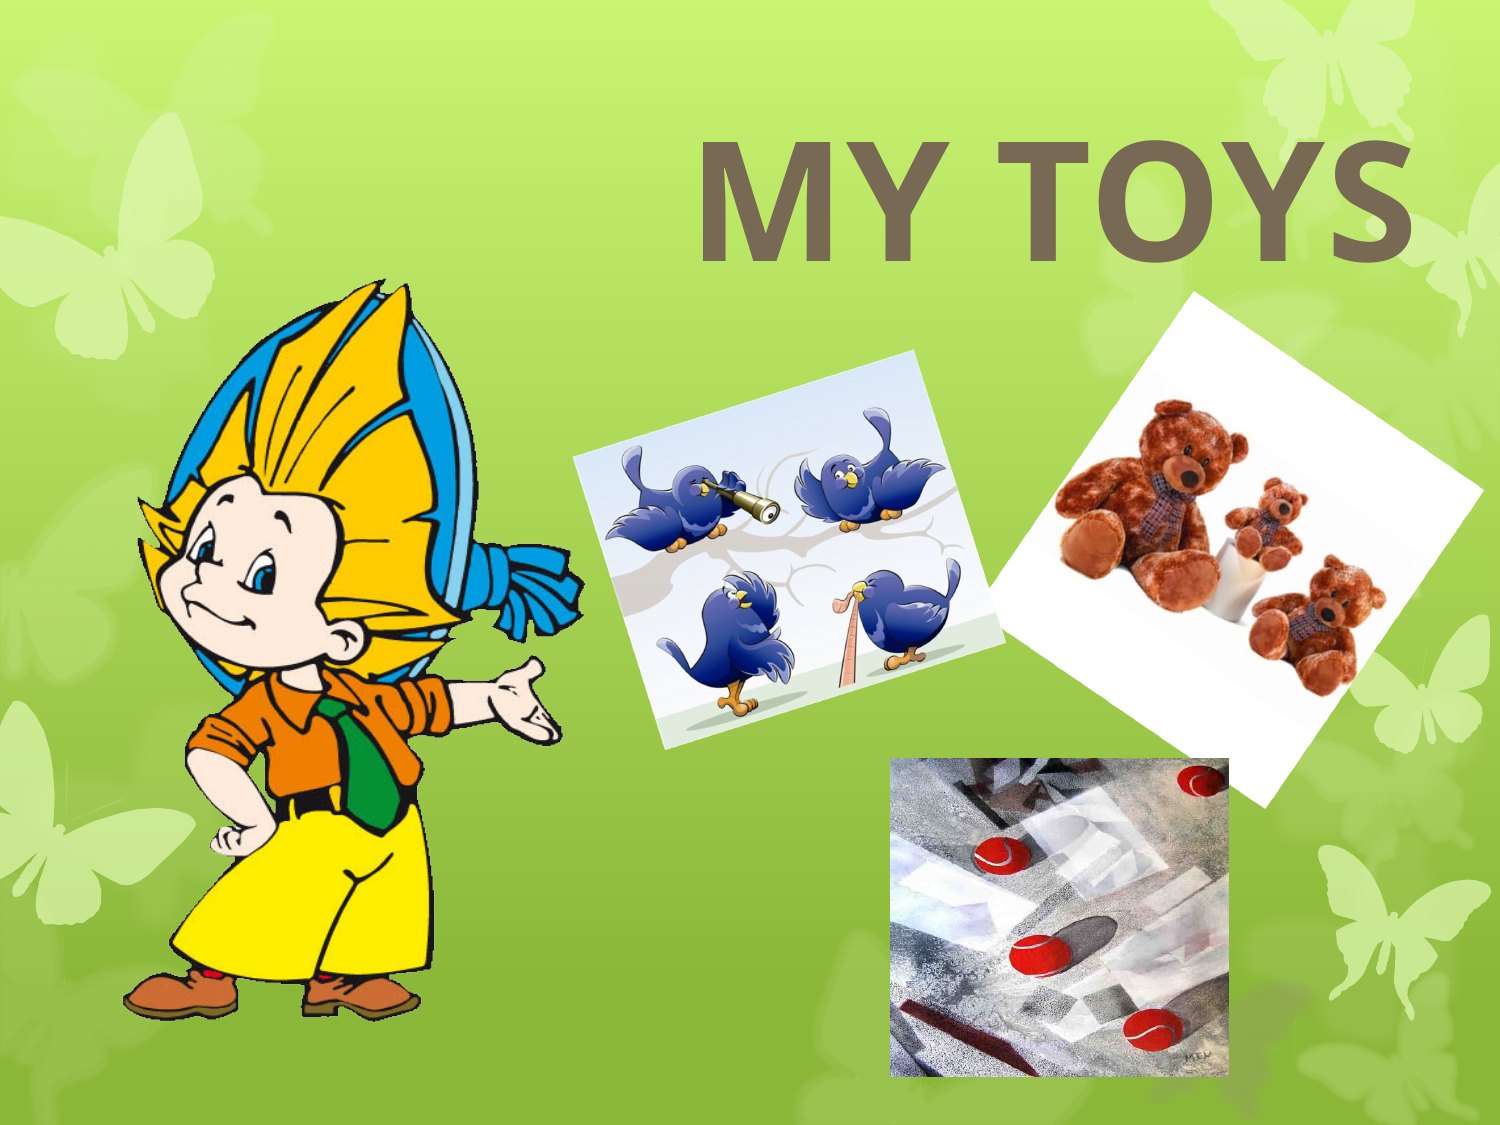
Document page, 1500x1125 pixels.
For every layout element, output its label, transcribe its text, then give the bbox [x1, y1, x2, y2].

text_box MY TOYS [673, 87, 1435, 303]
picture [0, 244, 1483, 1078]
